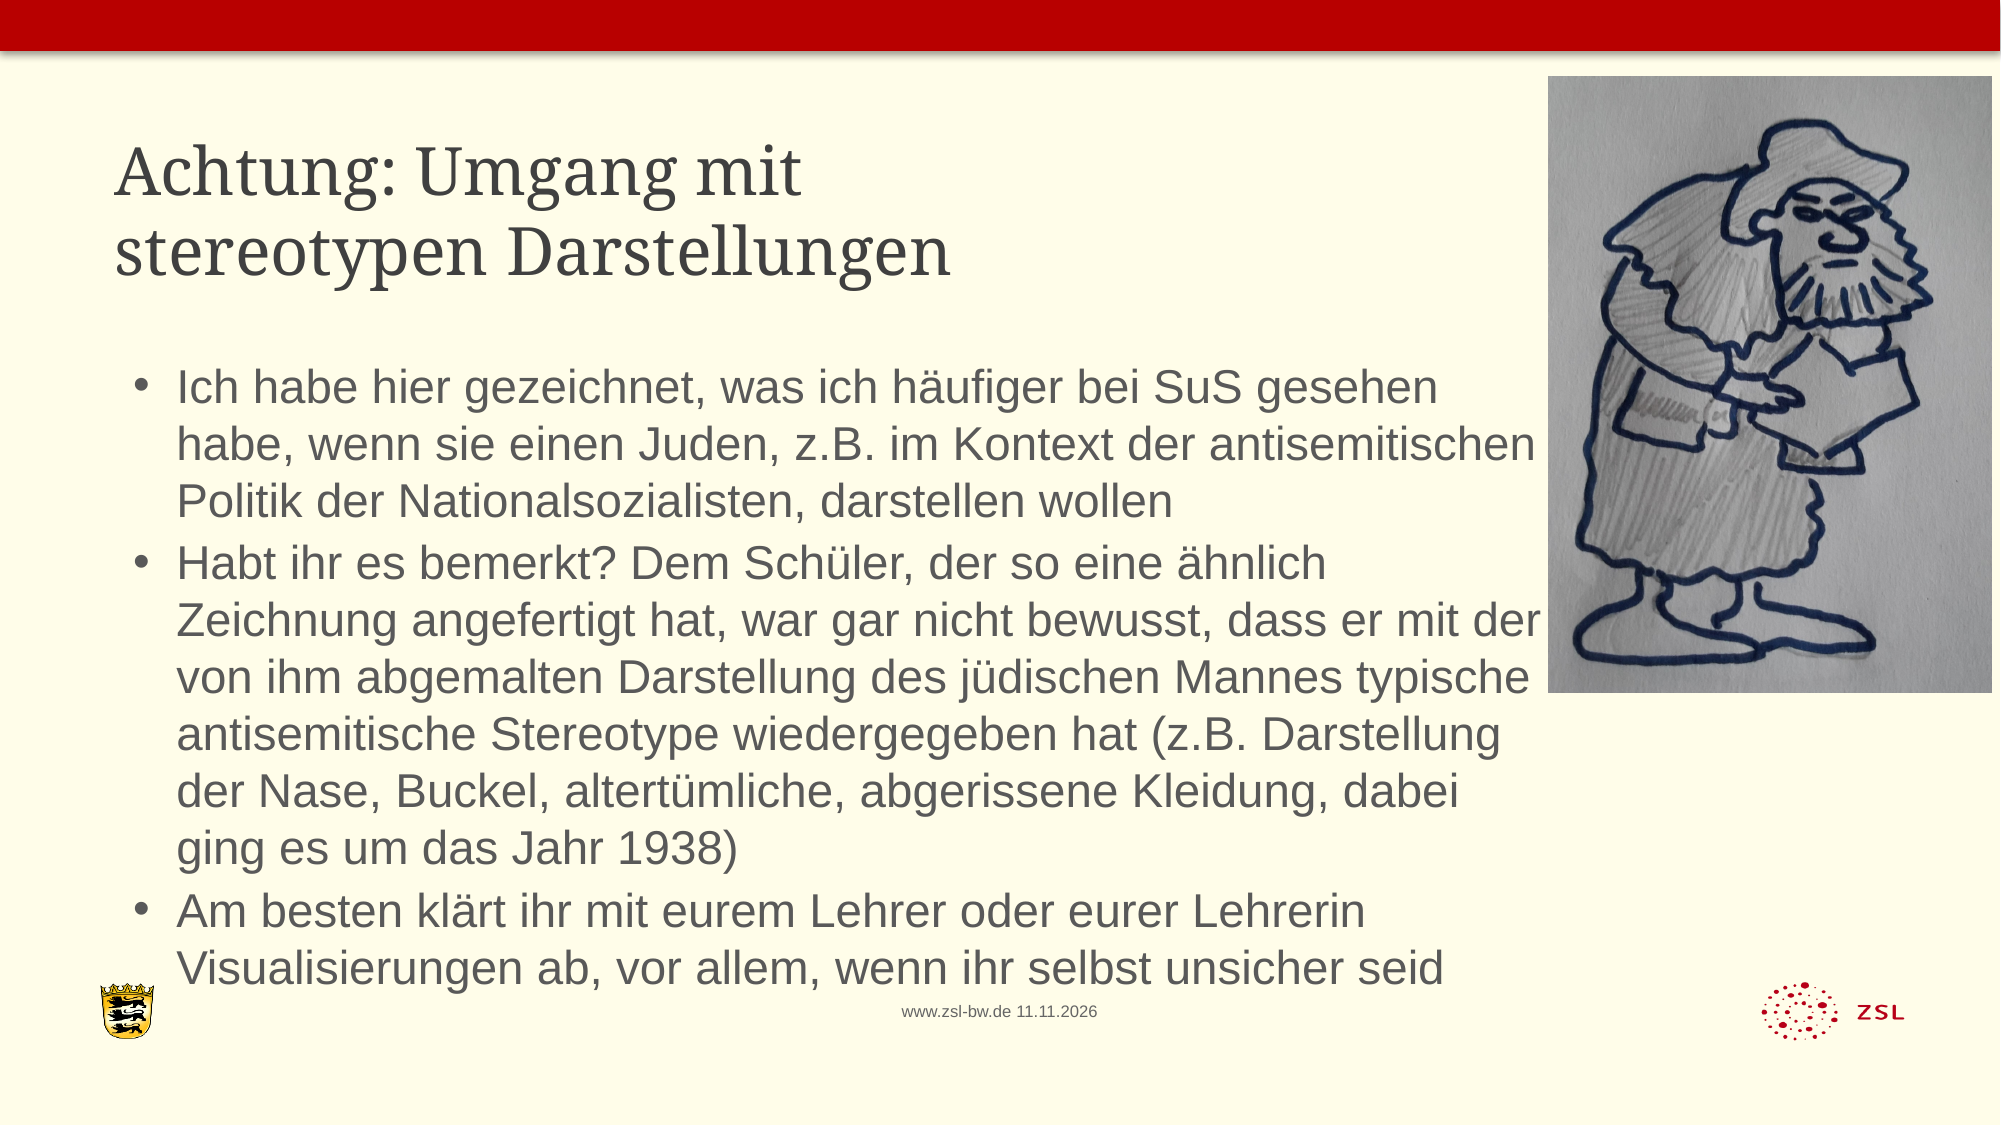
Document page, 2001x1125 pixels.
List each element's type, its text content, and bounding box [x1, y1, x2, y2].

list Ich habe hier gezeichnet, was ich häufiger bei SuS gesehen habe, wenn sie einen Juden, z.B. im Kontext der antisemitischen Politik der Nationalsozialisten, darstellen wollen Habt ihr es bemerkt? Dem Schüler, der so eine ähnlich Zeichnung angefertigt hat, war gar nicht bewusst, dass er mit der von ihm abgemalten Darstellung des jüdischen Mannes typische antisemitische Stereotype wiedergegeben hat (z.B. Darstellung der Nase, Buckel, altertümliche, abgerissene Kleidung, dabei ging es um das Jahr 1938) Am besten klärt ihr mit eurem Lehrer oder eurer Lehrerin Visualisierungen ab, vor allem, wenn ihr selbst unsicher seid [99, 348, 1567, 1048]
title Achtung: Umgang mit stereotypen Darstellungen [99, 121, 1541, 297]
picture [1548, 76, 1992, 694]
picture [1760, 981, 1905, 1041]
